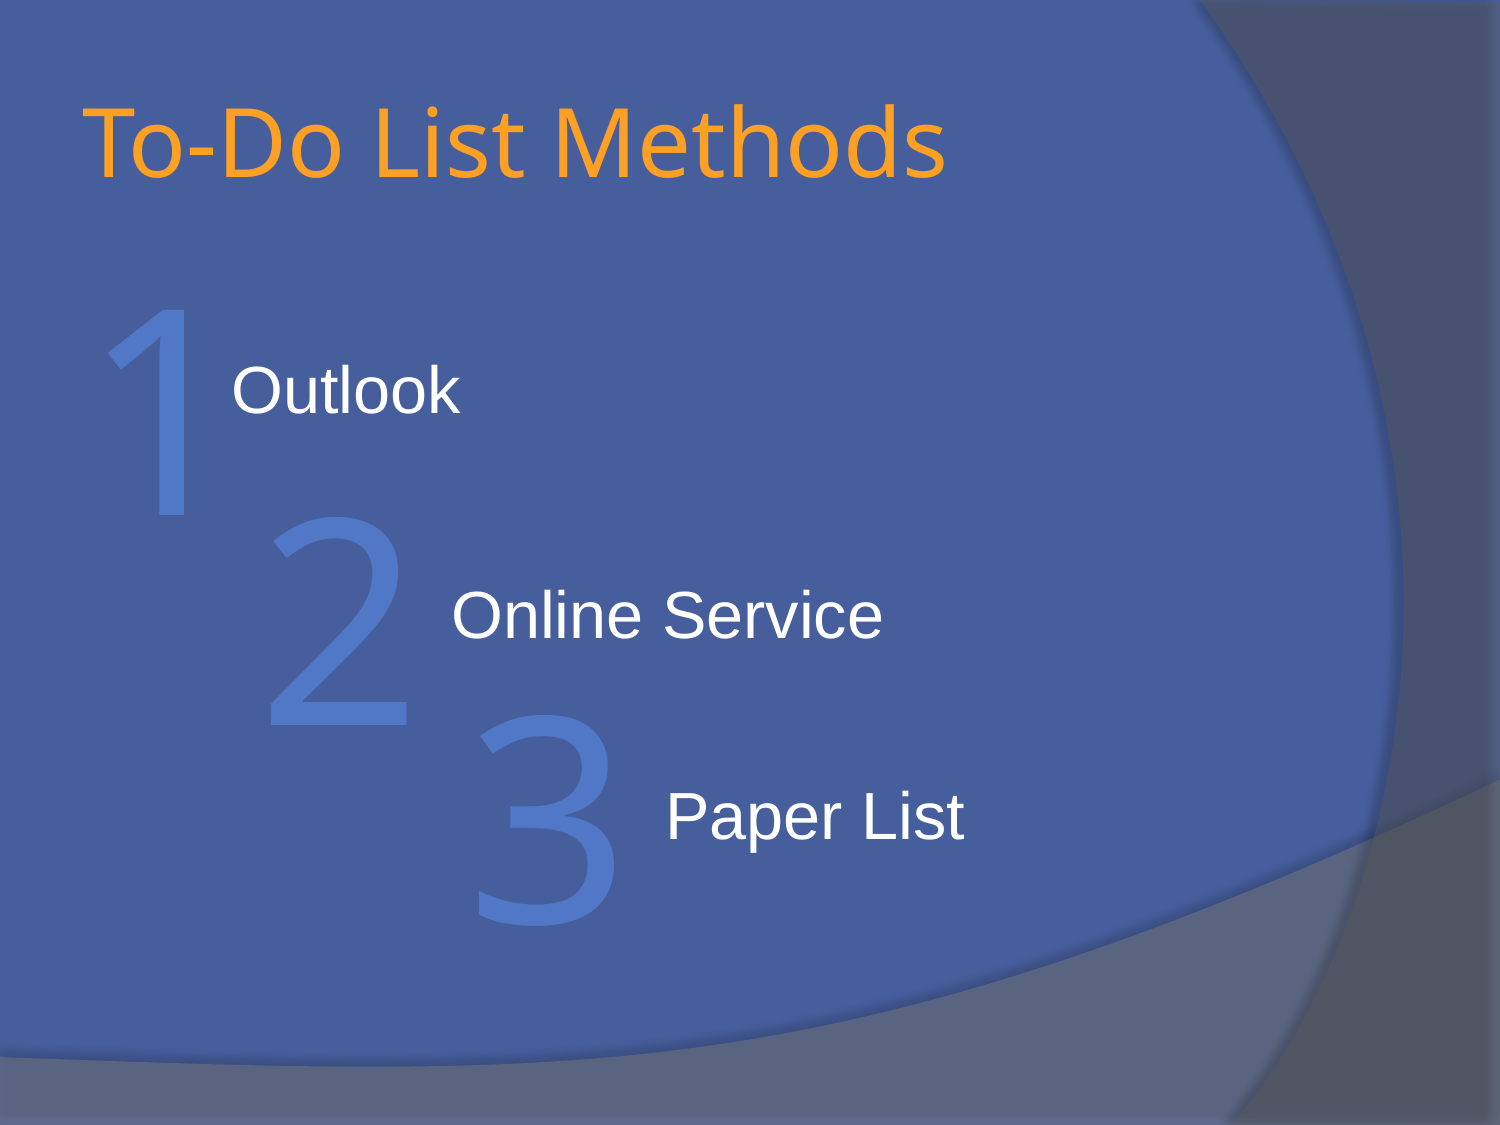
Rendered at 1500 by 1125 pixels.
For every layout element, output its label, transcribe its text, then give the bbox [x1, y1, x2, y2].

text_box Paper List [770, 765, 981, 860]
title To-Do List Methods [75, 45, 1301, 233]
text_box Online Service [770, 564, 900, 660]
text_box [74, 293, 760, 1021]
